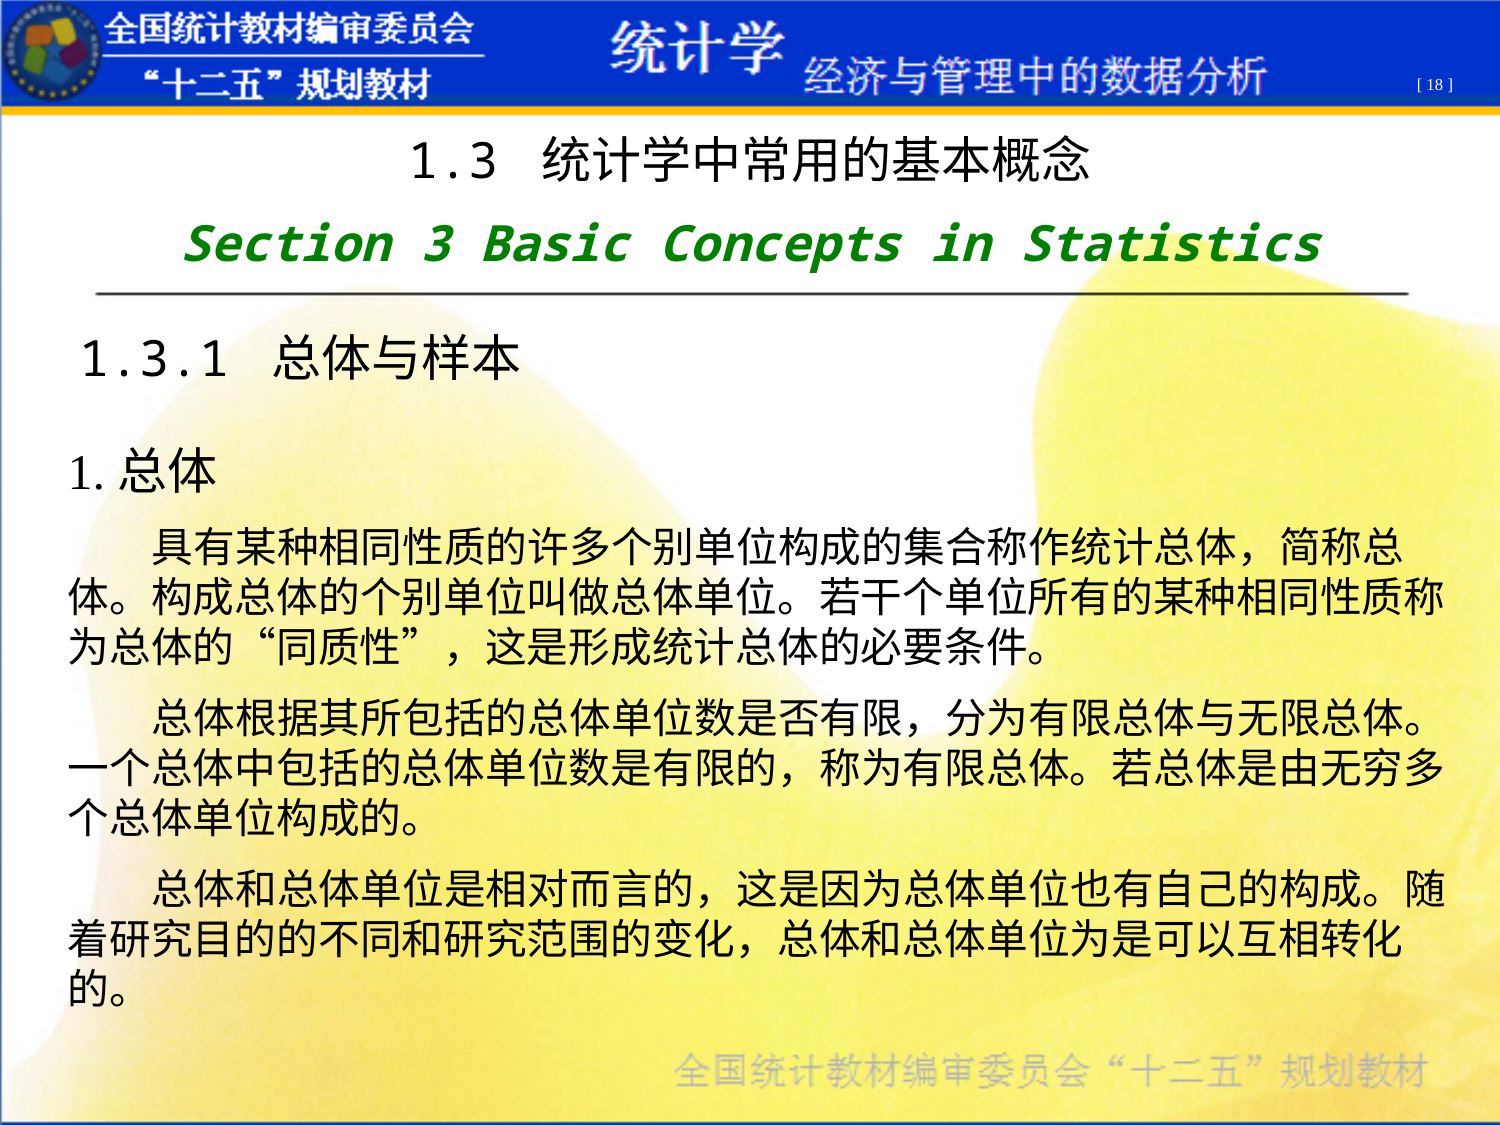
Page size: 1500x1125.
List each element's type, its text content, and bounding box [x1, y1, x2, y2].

text_box 1.总体 具有某种相同性质的许多个别单位构成的集合称作统计总体，简称总体。构成总体的个别单位叫做总体单位。若干个单位所有的某种相同性质称为总体的“同质性”，这是形成统计总体的必要条件。 总体根据其所包括的总体单位数是否有限，分为有限总体与无限总体。一个总体中包括的总体单位数是有限的，称为有限总体。若总体是由无穷多个总体单位构成的。 总体和总体单位是相对而言的，这是因为总体单位也有自己的构成。随着研究目的的不同和研究范围的变化，总体和总体单位为是可以互相转化的。 [53, 432, 1471, 1020]
text_box Section 3 Basic Concepts in Statistics [64, 203, 1436, 279]
text_box 1.3.1 总体与样本 [64, 319, 1447, 394]
picture [0, 0, 1500, 1125]
text_box [ 18 ] [1364, 66, 1468, 142]
text_box 1.3 统计学中常用的基本概念 [64, 121, 1436, 196]
